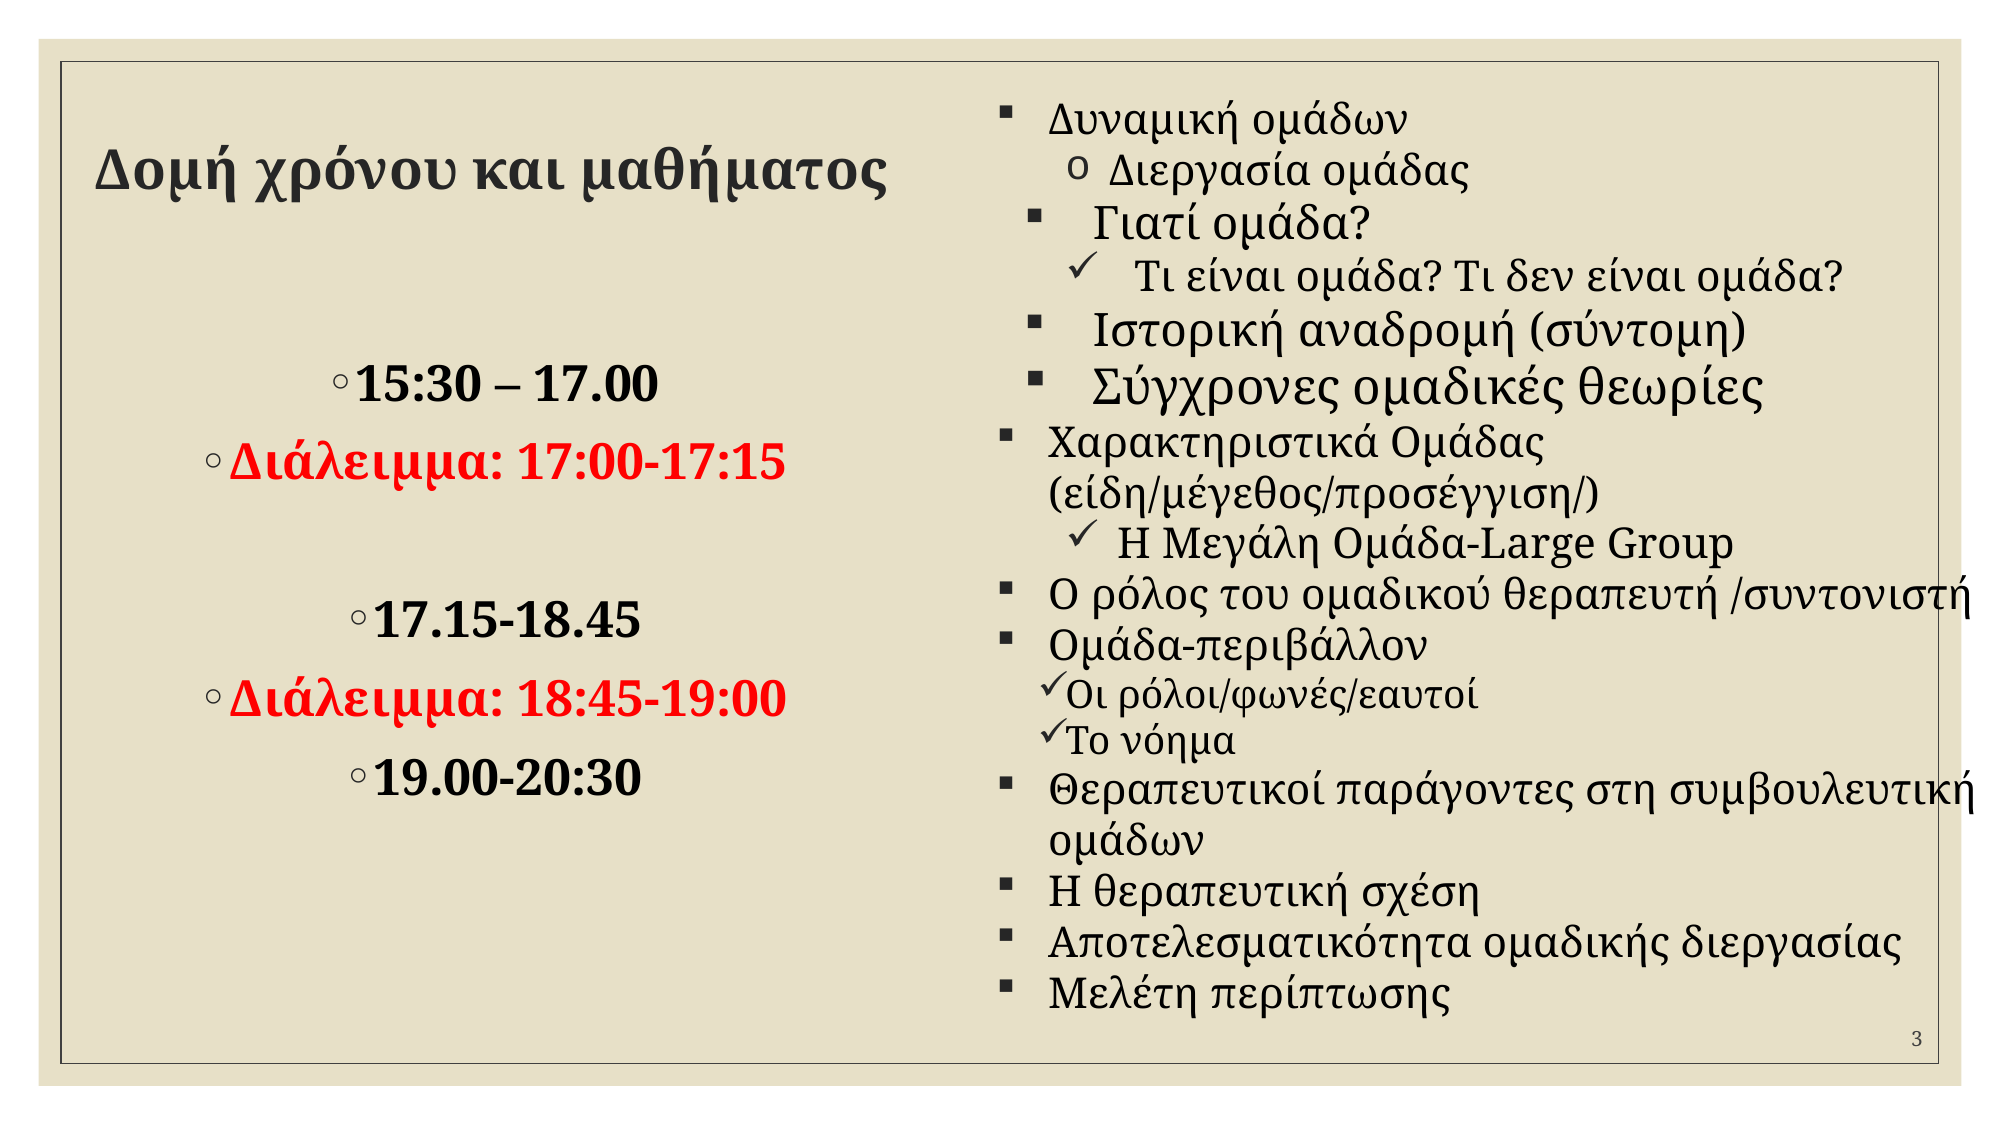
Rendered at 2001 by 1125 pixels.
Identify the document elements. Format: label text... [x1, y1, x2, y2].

list Δυναμική ομάδων Διεργασία ομάδας Γιατί ομάδα? Τι είναι ομάδα? Τι δεν είναι ομάδα? Ιστορική αναδρομή (σύντομη) Σύγχρονες ομαδικές θεωρίες Χαρακτηριστικά Ομάδας (είδη/μέγεθος/προσέγγιση/) Η Μεγάλη Ομάδα-Large Group Ο ρόλος του ομαδικού θεραπευτή /συντονιστή Ομάδα-περιβάλλον Οι ρόλοι/φωνές/εαυτοί Το νόημα Θεραπευτικοί παράγοντες στη συμβουλευτική ομάδων Η θεραπευτική σχέση Αποτελεσματικότητα ομαδικής διεργασίας Μελέτη περίπτωσης [981, 84, 2000, 1041]
title Δομή χρόνου και μαθήματος [78, 105, 913, 239]
list 15:30 – 17.00 Διάλειμμα: 17:00-17:15 17.15-18.45 Διάλειμμα: 18:45-19:00 19.00-20:30 [78, 343, 859, 959]
slide_number 3 [1697, 1019, 1938, 1062]
